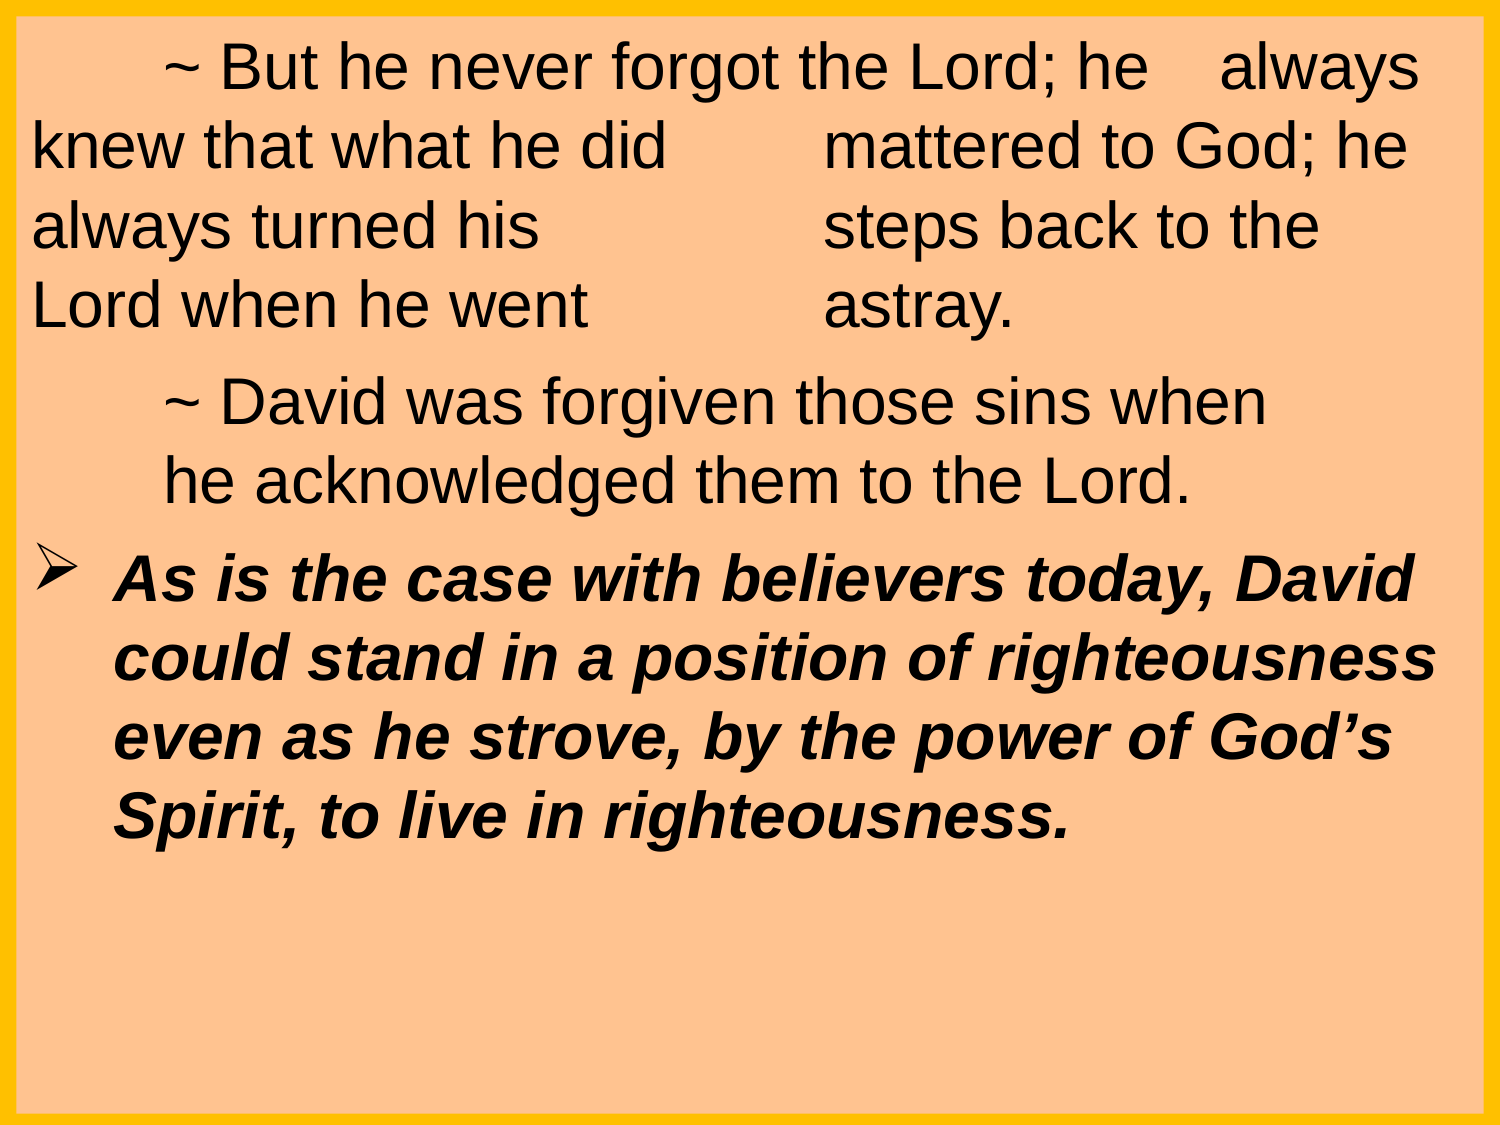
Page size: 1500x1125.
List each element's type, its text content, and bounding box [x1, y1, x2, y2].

subtitle ~ But he never forgot the Lord; he always knew that what he did mattered to God; he always turned his steps back to the Lord when he went astray. ~ David was forgiven those sins when he acknowledged them to the Lord. As is the case with believers today, David could stand in a position of righteousness even as he strove, by the power of God’s Spirit, to live in righteousness. [16, 16, 1484, 1114]
